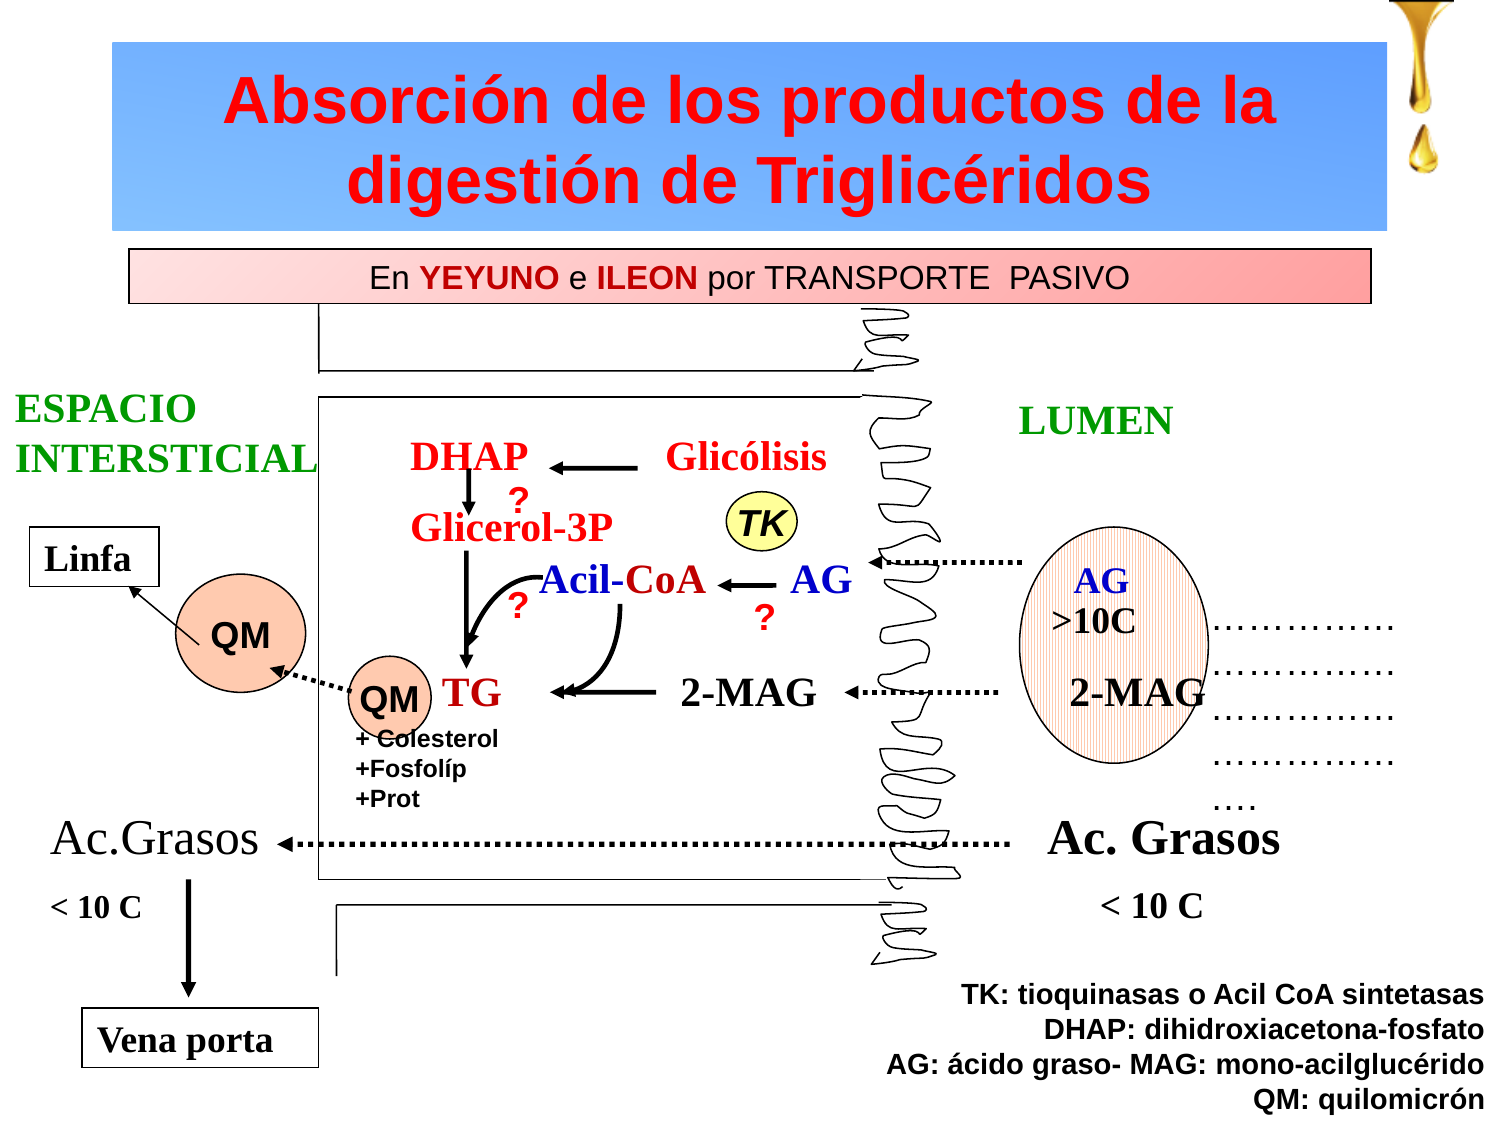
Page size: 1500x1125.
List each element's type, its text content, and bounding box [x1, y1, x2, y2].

text_box QM [175, 574, 306, 693]
text_box Linfa [29, 527, 160, 587]
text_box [395, 491, 1247, 764]
text_box TK: tioquinasas o Acil CoA sintetasas DHAP: dihidroxiacetona-fosfato AG: ácido graso- MAG: mono-acilglucérido QM: quilomicrón [832, 968, 1500, 1125]
text_box [269, 665, 300, 678]
text_box LUMEN [1003, 385, 1193, 451]
picture [1388, 0, 1454, 212]
text_box ………………………………………………………. [1195, 585, 1418, 826]
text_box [318, 302, 923, 374]
text_box [128, 585, 200, 646]
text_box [318, 396, 981, 795]
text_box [34, 796, 1388, 1069]
title Absorción de los productos de la digestión de Triglicéridos [111, 42, 1388, 231]
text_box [466, 550, 538, 669]
text_box ESPACIO INTERSTICIAL [0, 373, 343, 489]
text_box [395, 420, 880, 491]
text_box En YEYUNO e ILEON por TRANSPORTE PASIVO [128, 249, 1372, 304]
